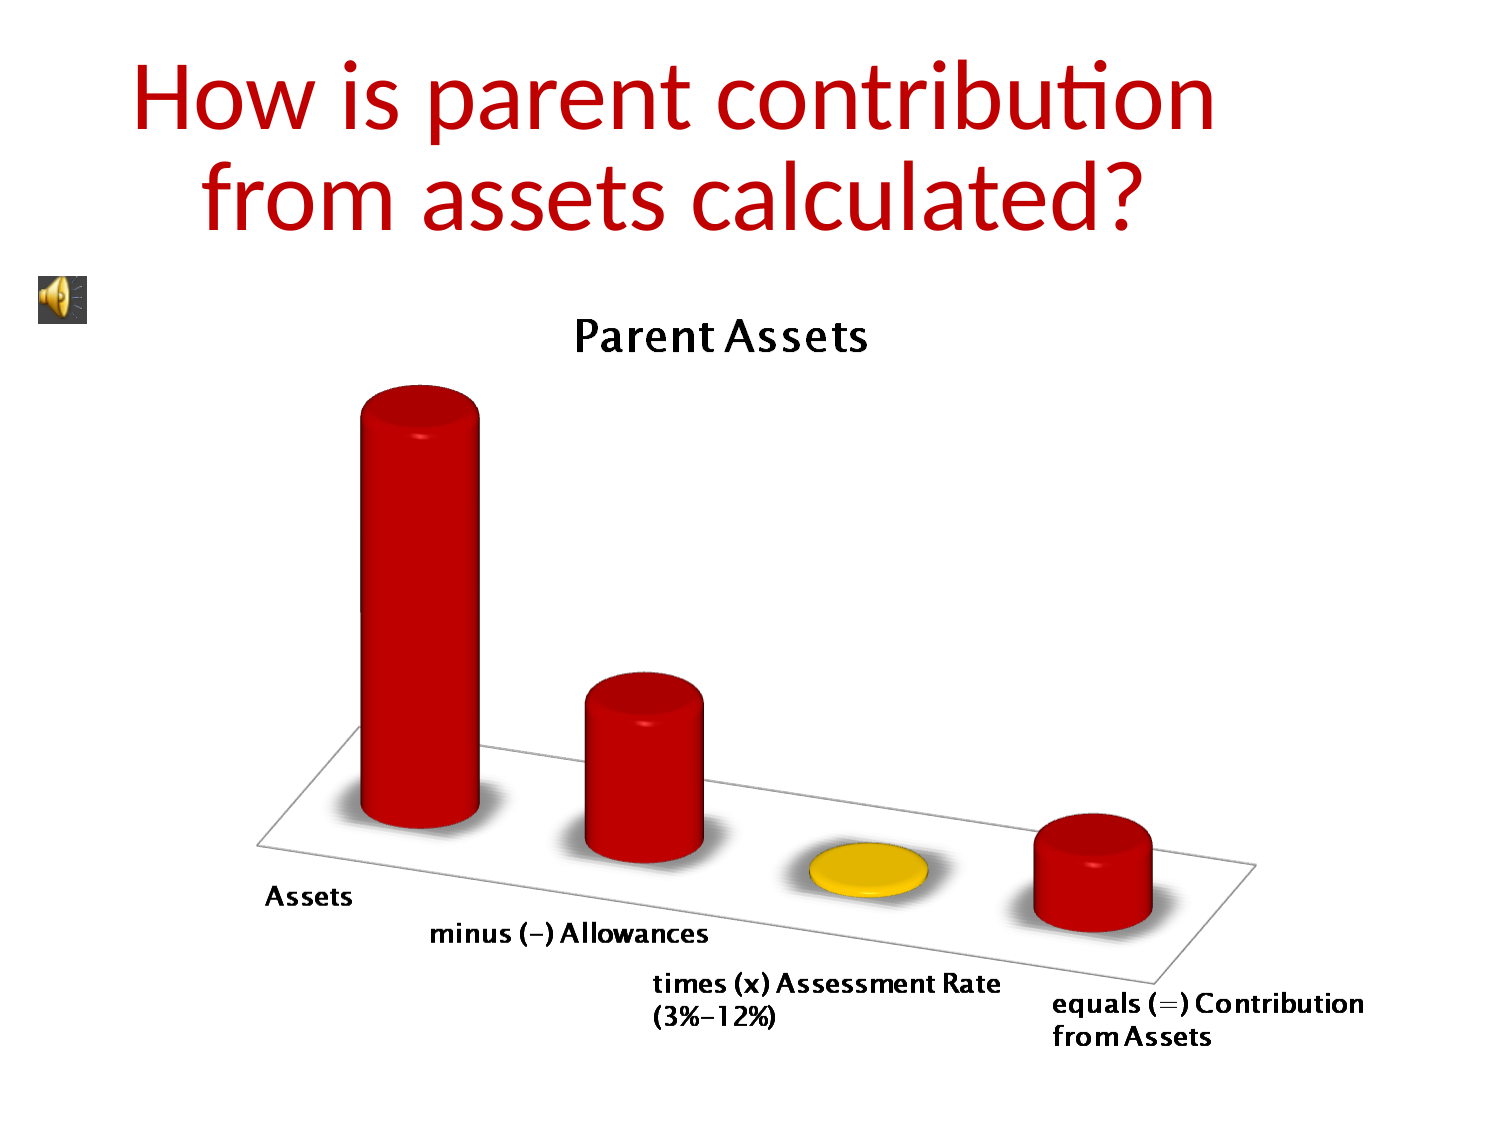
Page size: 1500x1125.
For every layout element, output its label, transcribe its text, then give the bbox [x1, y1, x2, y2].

picture [37, 274, 88, 326]
title How is parent contribution from assets calculated? [75, 37, 1275, 273]
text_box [74, 287, 1438, 1080]
